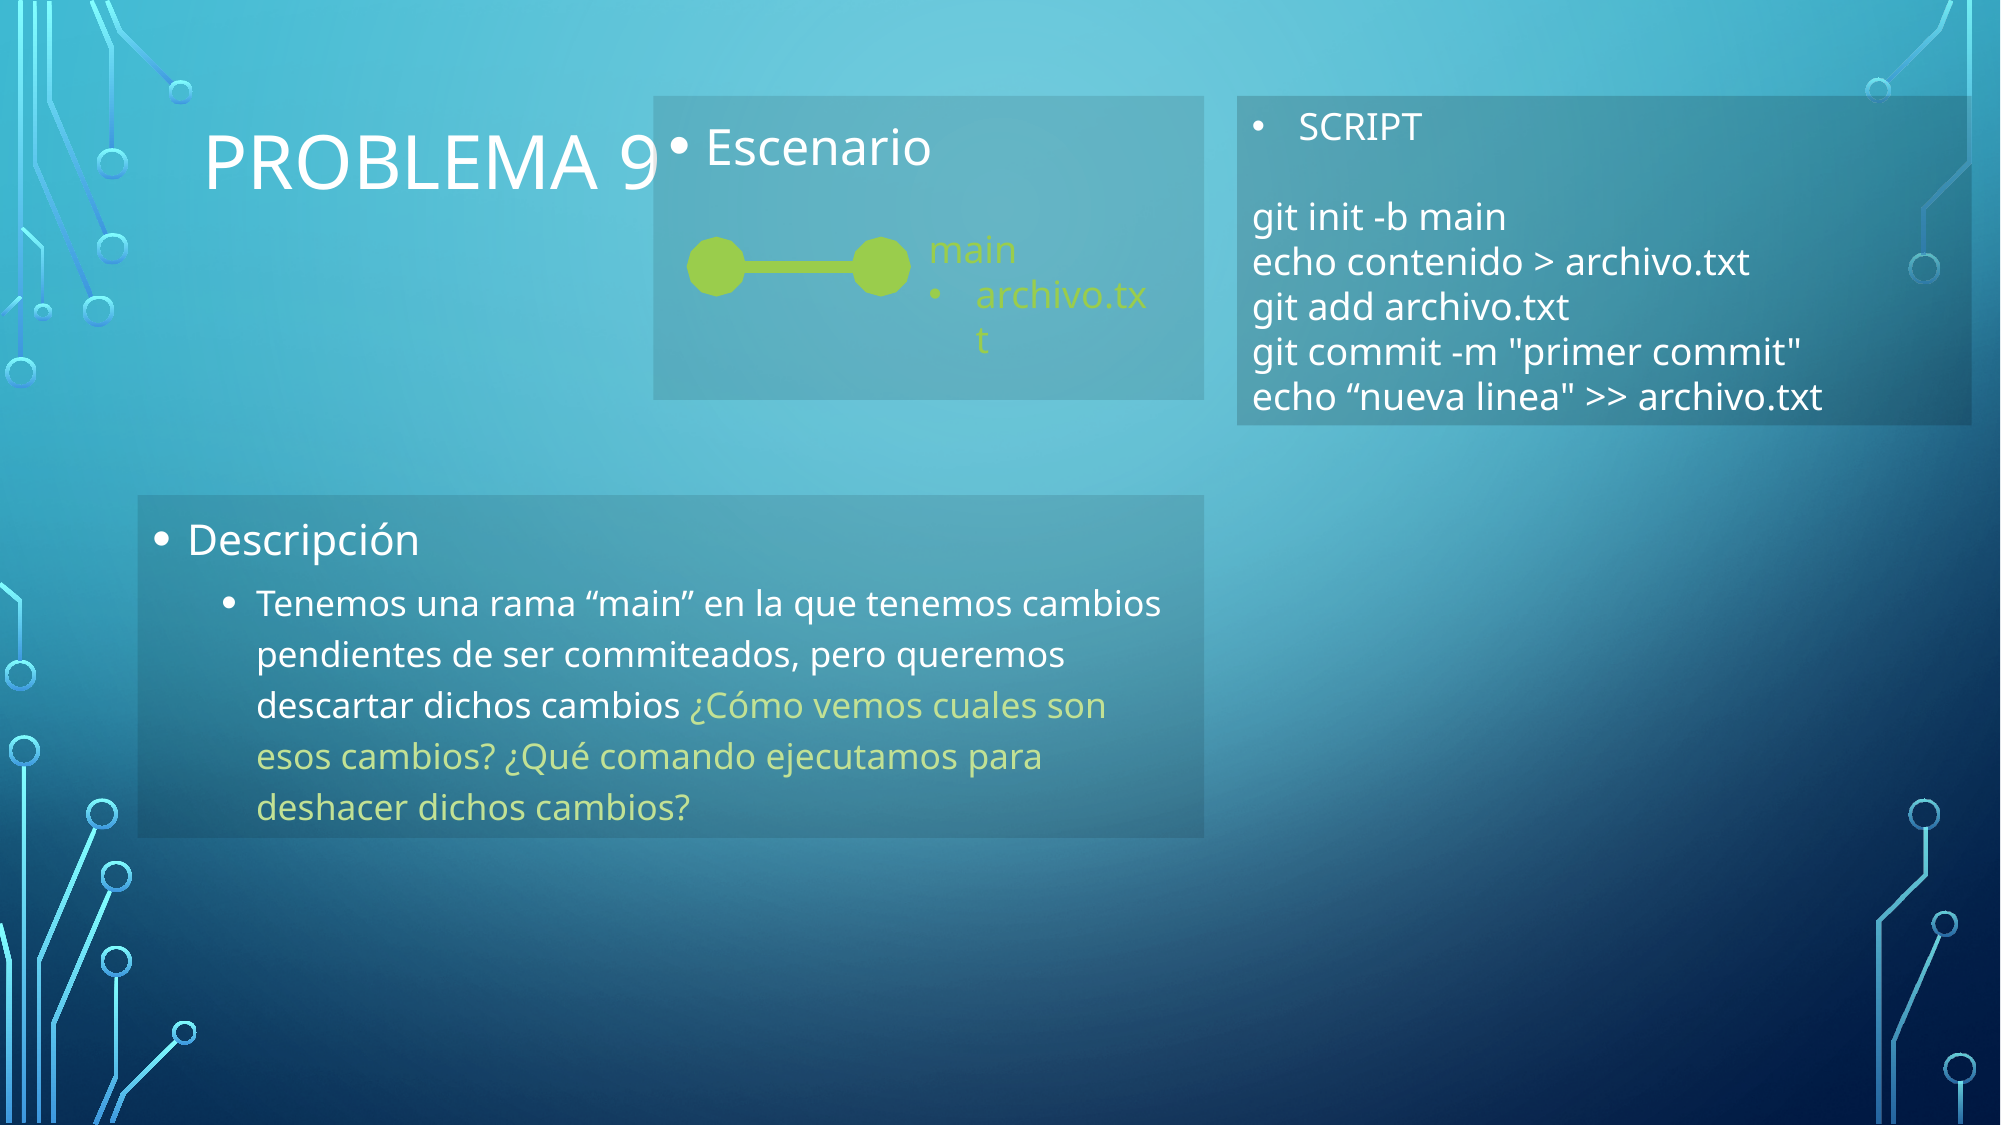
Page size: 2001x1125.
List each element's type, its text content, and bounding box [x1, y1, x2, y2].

title Problema 9 [187, 44, 1813, 287]
list Escenario [653, 95, 1205, 400]
text_box main archivo.txt [913, 218, 1174, 368]
text_box Descripción Tenemos una rama “main” en la que tenemos cambios pendientes de ser commiteados, pero queremos descartar dichos cambios ¿Cómo vemos cuales son esos cambios? ¿Qué comando ejecutamos para deshacer dichos cambios? [137, 495, 1205, 838]
text_box SCRIPT git init -b main echo contenido > archivo.txt git add archivo.txt git commit -m "primer commit" echo “nueva linea" >> archivo.txt [1237, 95, 1972, 426]
